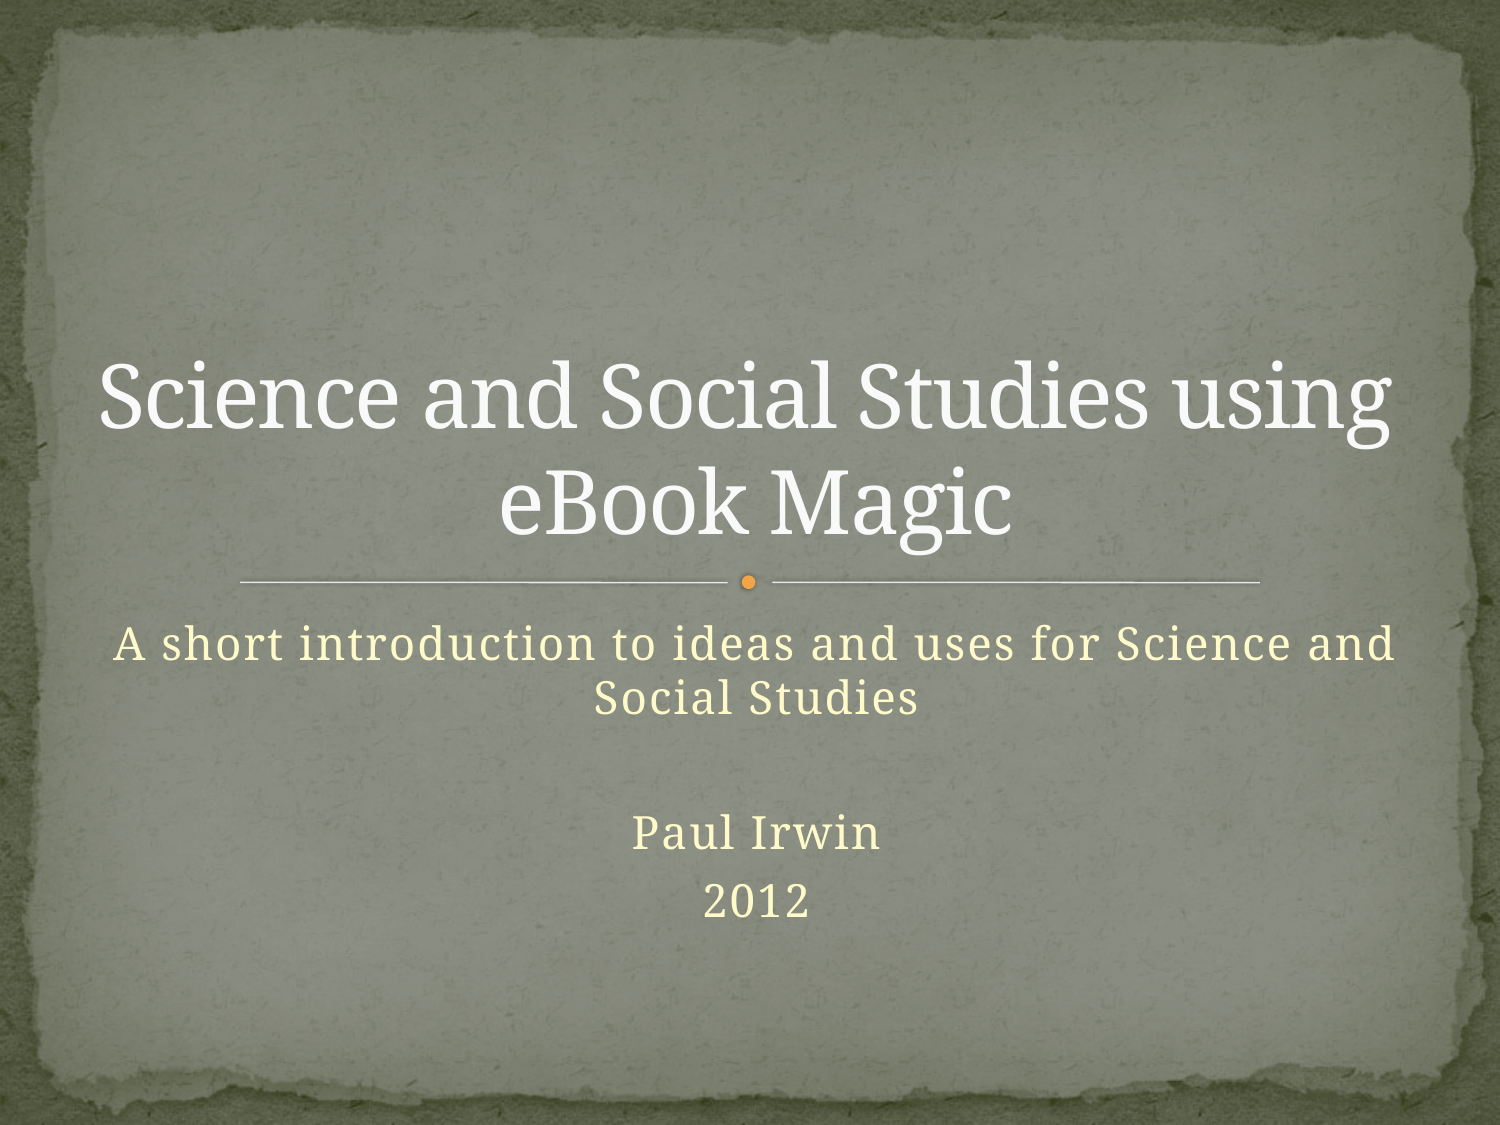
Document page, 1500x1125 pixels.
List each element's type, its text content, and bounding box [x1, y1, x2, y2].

subtitle A short introduction to ideas and uses for Science and Social Studies Paul Irwin 2012 [75, 606, 1438, 795]
title Science and Social Studies using eBook Magic [74, 235, 1438, 561]
